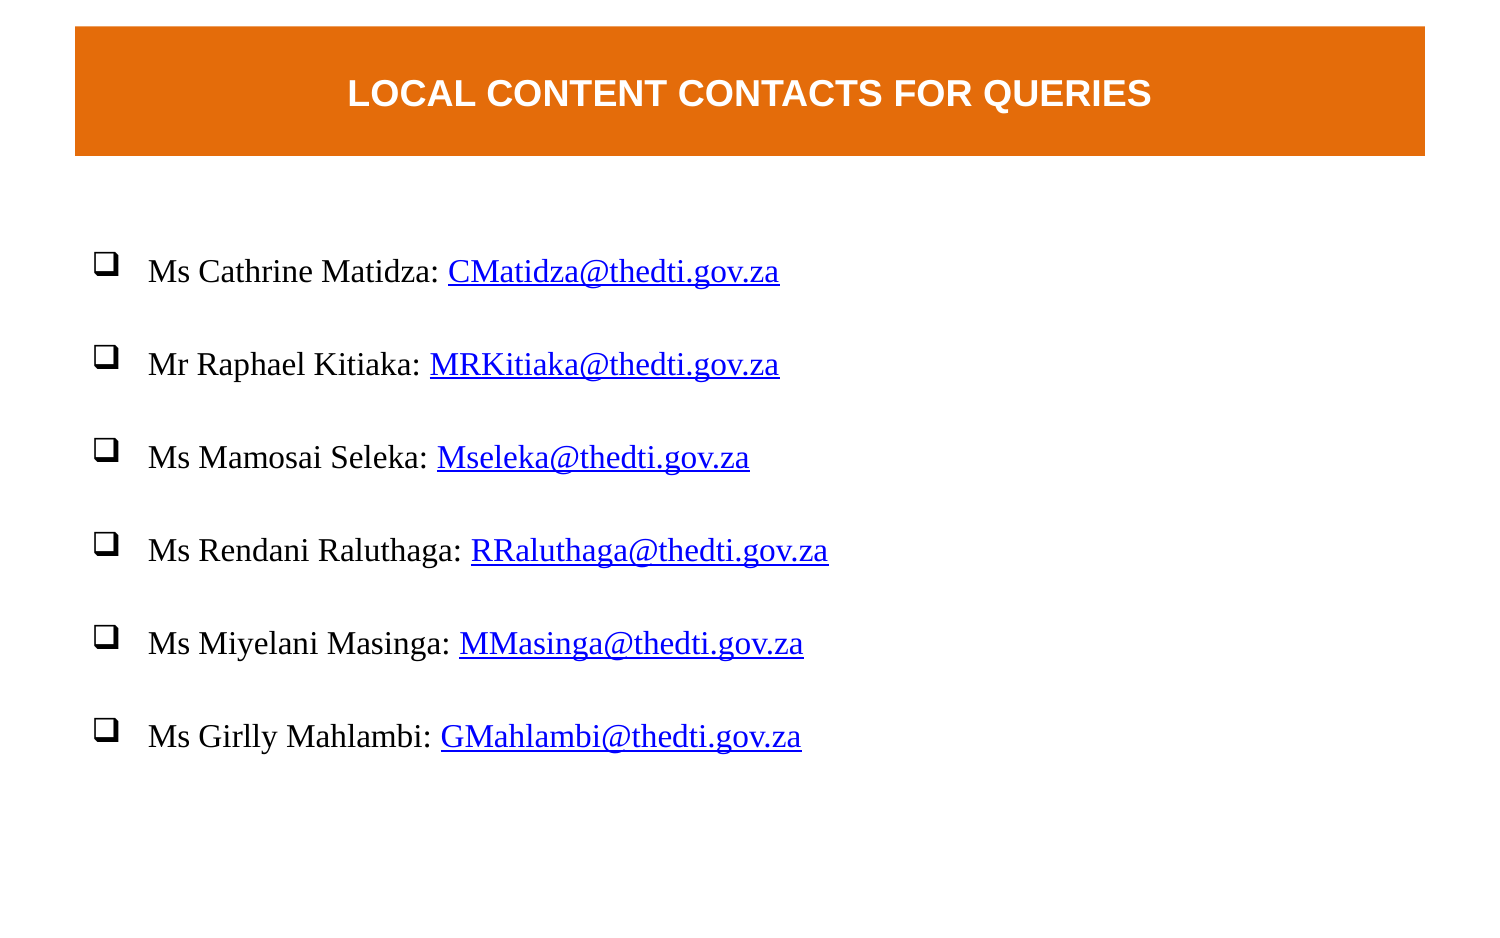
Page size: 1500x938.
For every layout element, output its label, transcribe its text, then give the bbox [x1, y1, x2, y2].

text_box Ms Cathrine Matidza: CMatidza@thedti.gov.za Mr Raphael Kitiaka: MRKitiaka@thedti.gov.za Ms Mamosai Seleka: Mseleka@thedti.gov.za Ms Rendani Raluthaga: RRaluthaga@thedti.gov.za Ms Miyelani Masinga: MMasinga@thedti.gov.za Ms Girlly Mahlambi: GMahlambi@thedti.gov.za [76, 241, 1388, 826]
title LOCAL CONTENT CONTACTS FOR QUERIES [75, 26, 1425, 156]
